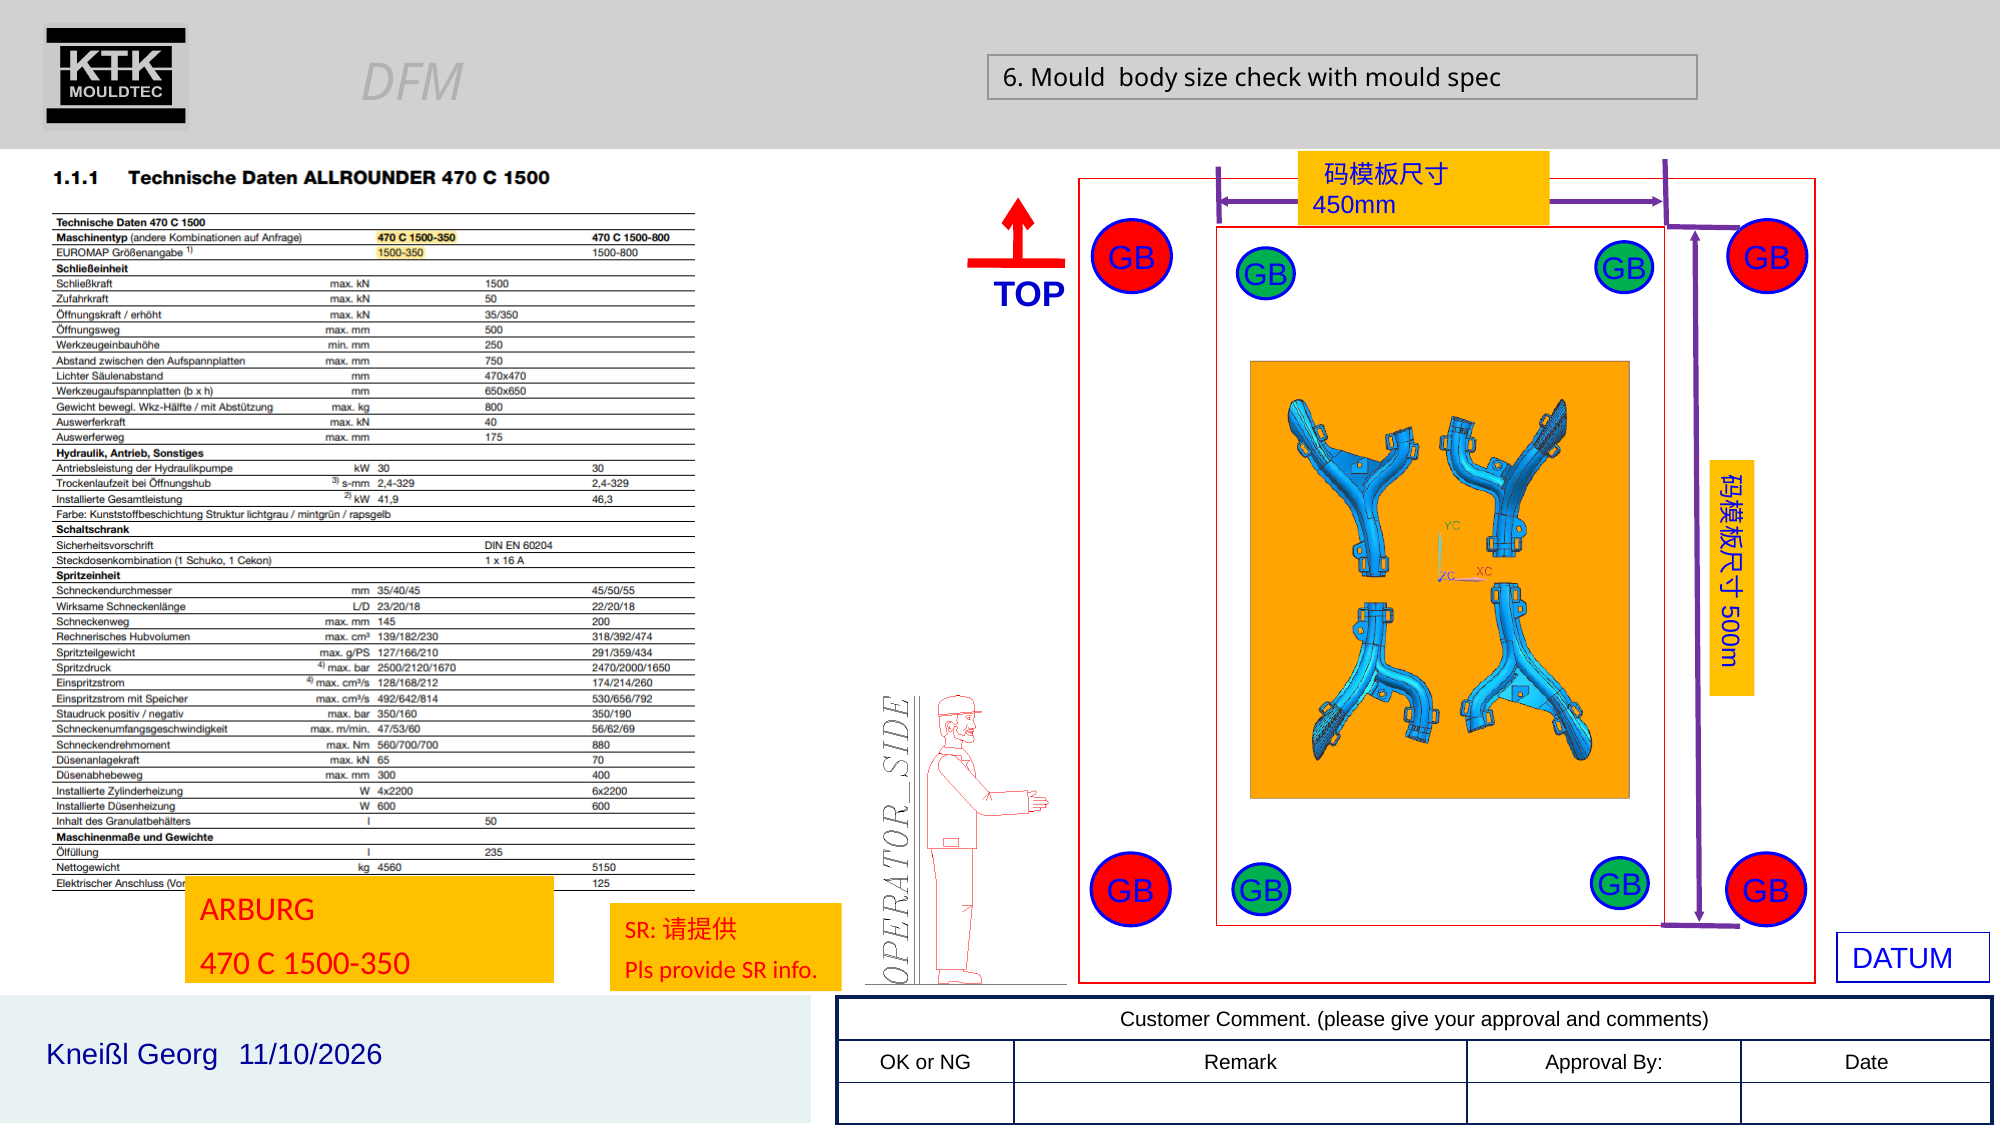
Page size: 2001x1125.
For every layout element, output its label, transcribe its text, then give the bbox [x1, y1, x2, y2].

text_box SR:请提供 Pls provide SR info. [610, 903, 842, 992]
picture [1237, 347, 1642, 805]
text_box 码模板尺寸450mm [1297, 150, 1550, 176]
text_box ARBURG 470 C 1500-350 [185, 911, 554, 983]
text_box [947, 217, 1088, 318]
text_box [1694, 229, 1700, 923]
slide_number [188, 1027, 433, 1106]
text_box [1078, 178, 1816, 984]
text_box DATUM [1837, 932, 1990, 983]
picture [865, 695, 1068, 986]
text_box 6. Mould body size check with mould spec [988, 54, 1697, 100]
picture [30, 158, 725, 902]
